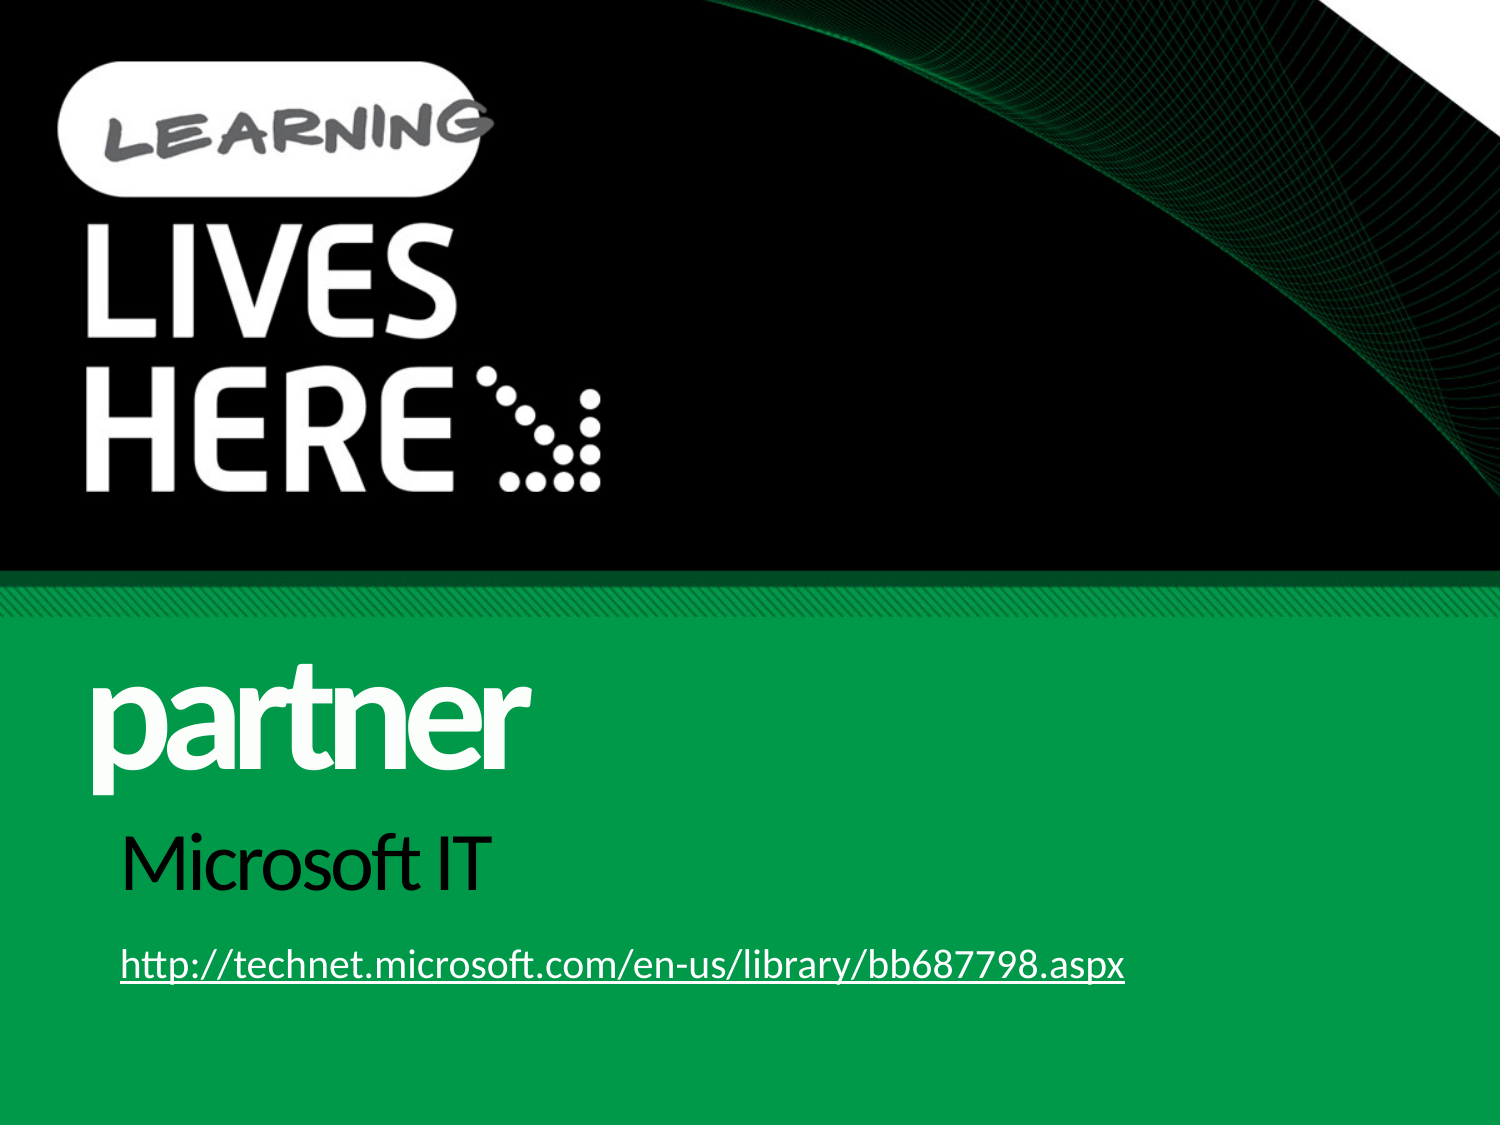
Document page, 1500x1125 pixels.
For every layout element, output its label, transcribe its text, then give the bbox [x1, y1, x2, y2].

picture [0, 0, 1500, 1125]
subtitle http://technet.microsoft.com/en-us/library/bb687798.aspx [119, 942, 1236, 1019]
list partner [83, 625, 1344, 800]
title Microsoft IT [119, 818, 1375, 943]
